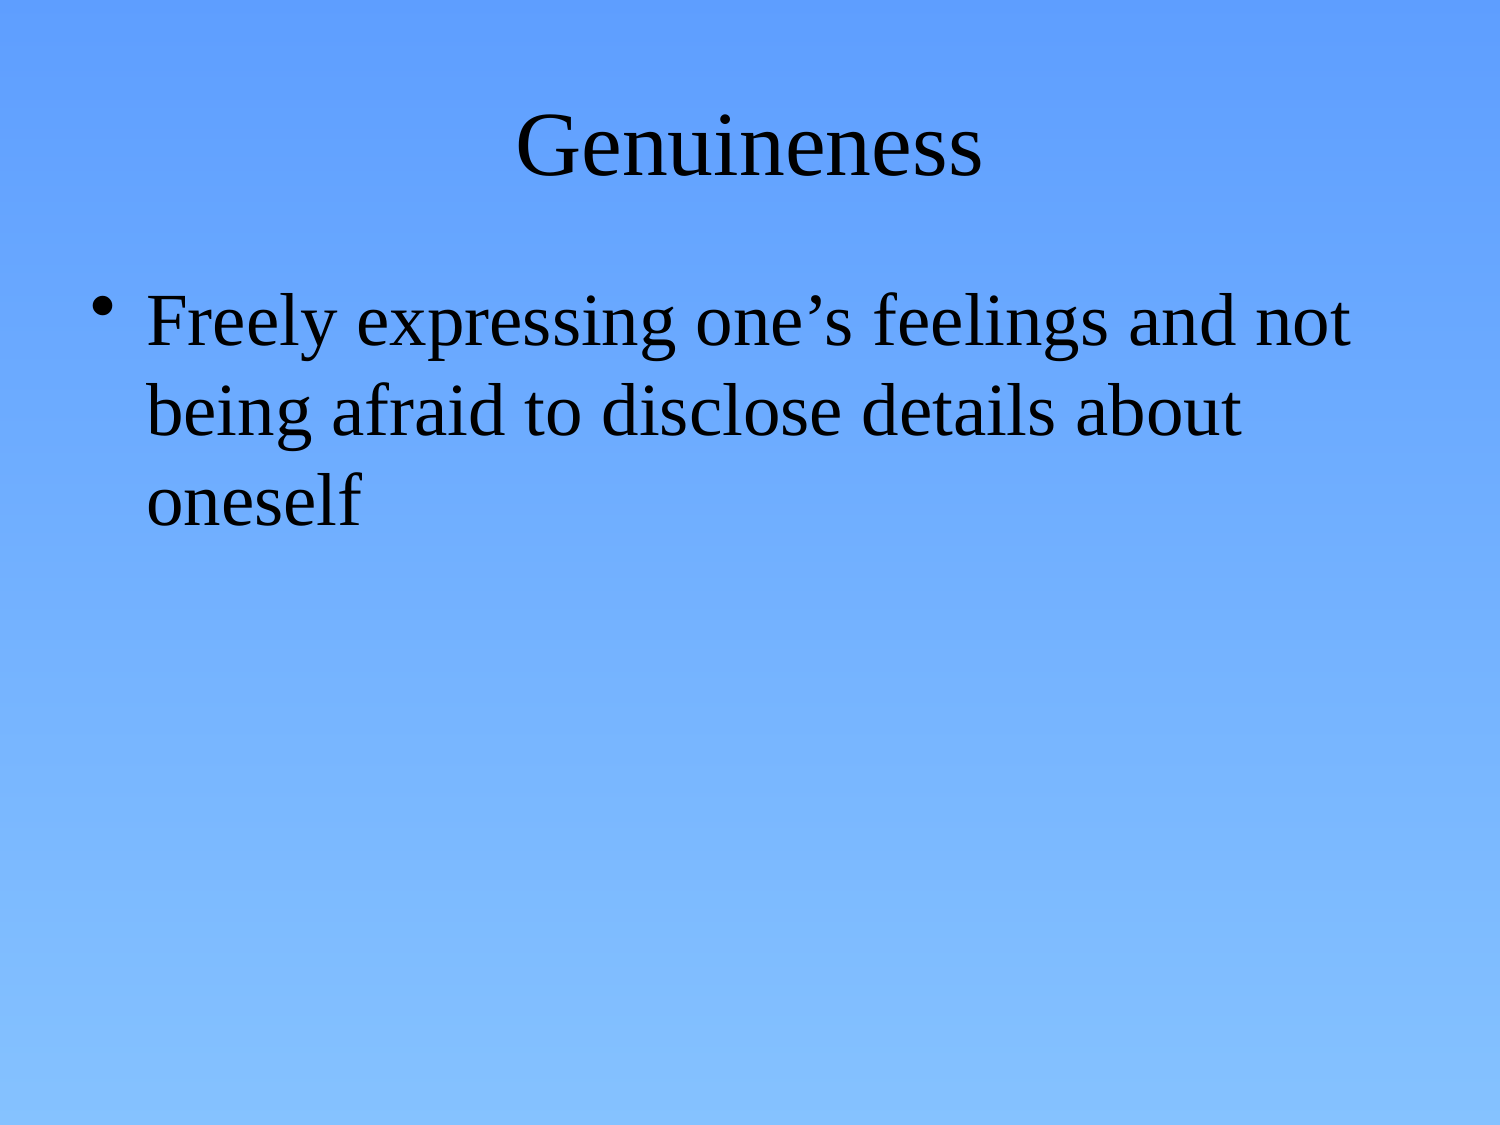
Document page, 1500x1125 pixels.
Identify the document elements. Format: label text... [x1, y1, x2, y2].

list Freely expressing one’s feelings and not being afraid to disclose details about oneself [74, 262, 1388, 1006]
title Genuineness [74, 44, 1426, 233]
